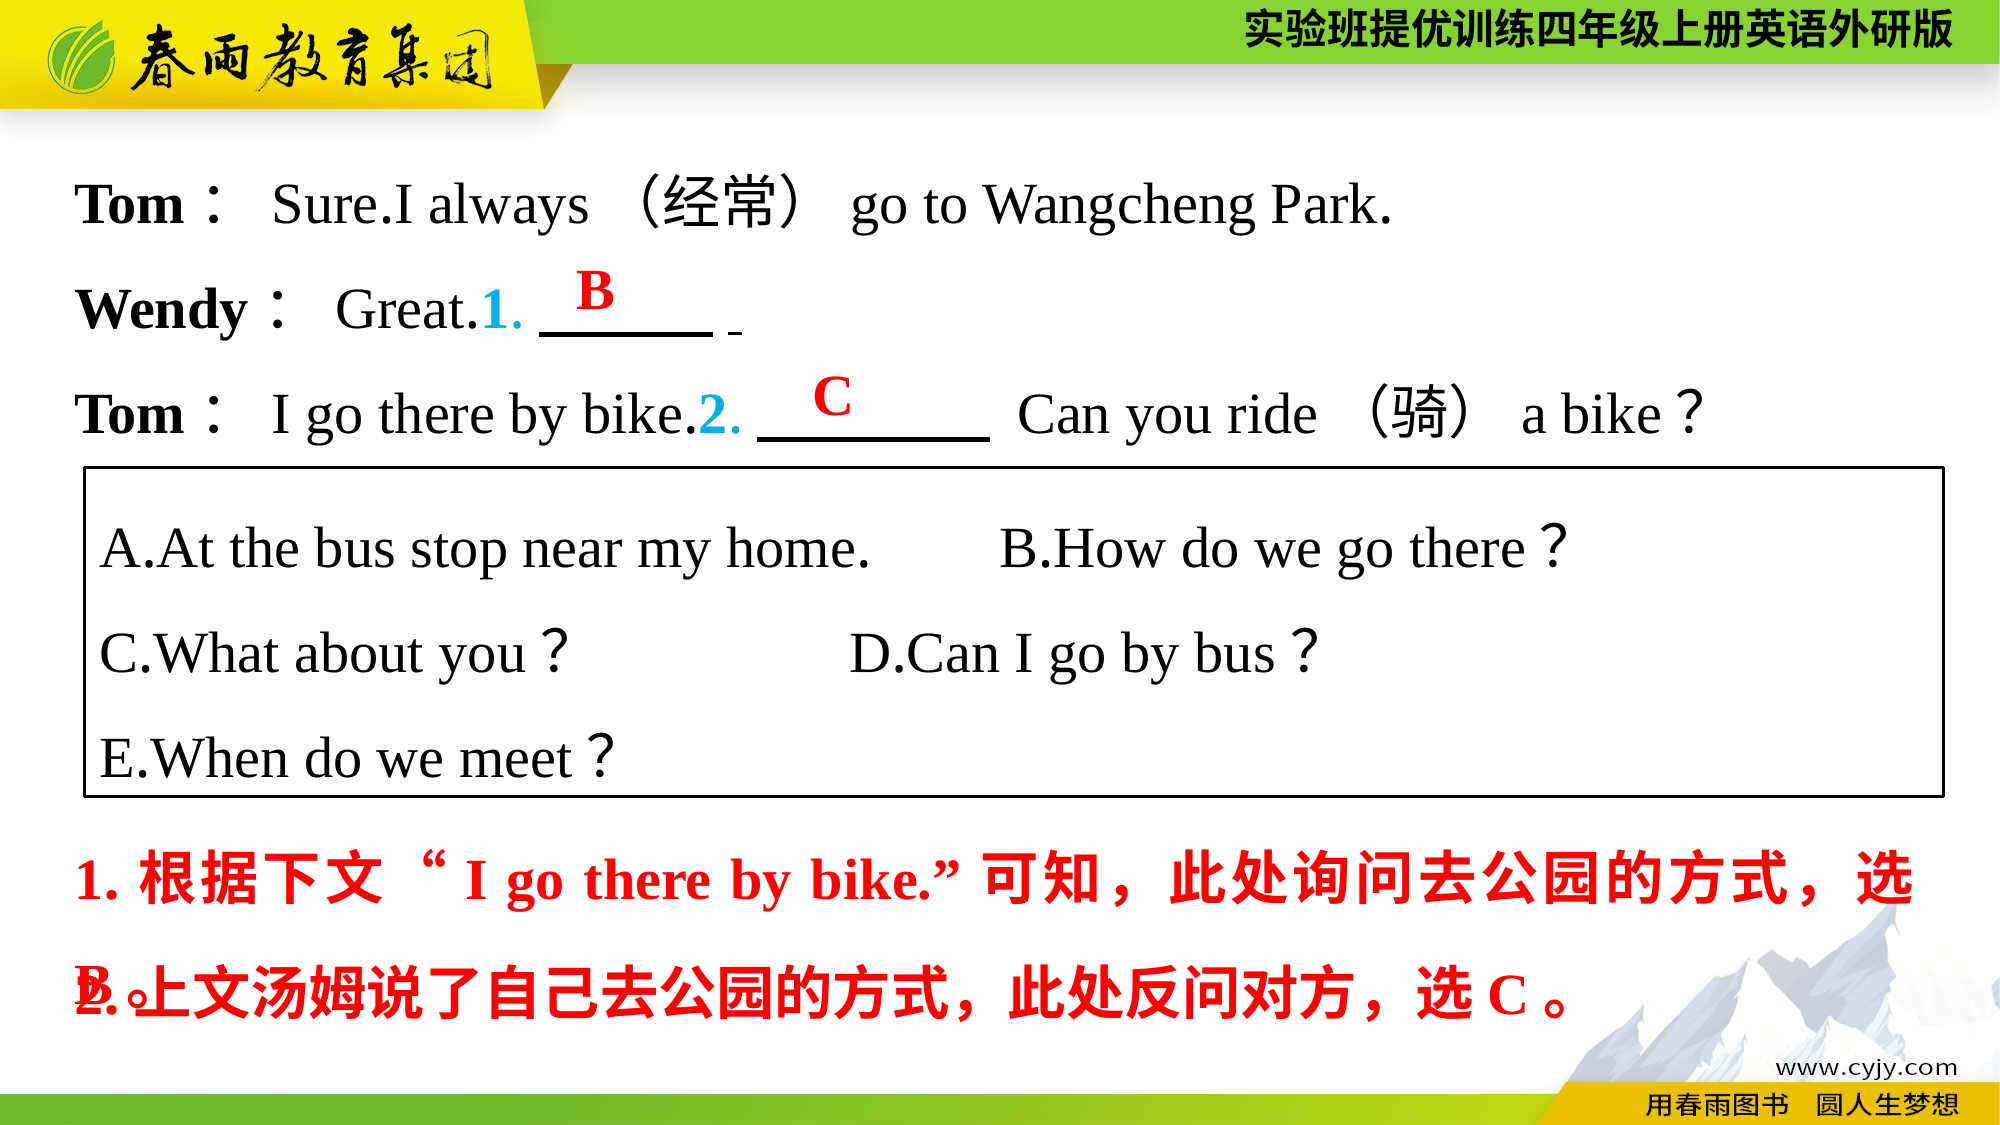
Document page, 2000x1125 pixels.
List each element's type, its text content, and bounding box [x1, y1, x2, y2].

text_box C [797, 349, 870, 435]
list Tom：Sure.I always（经常）go to Wangcheng Park. Wendy：Great.1. . Tom：I go there by bike.2. Can you ride（骑）a bike？ [59, 122, 1944, 443]
text_box A.At the bus stop near my home. B.How do we go there？ C.What about you？ D.Can I go by bus？ E.When do we meet？ [84, 467, 1944, 797]
picture [0, 0, 2000, 1125]
text_box 2.上文汤姆说了自己去公园的方式，此处反问对方，选C。 [59, 914, 1944, 1034]
text_box B [561, 243, 630, 329]
text_box 1.根据下文“I go there by bike.”可知，此处询问去公园的方式，选B。 [59, 798, 1944, 914]
